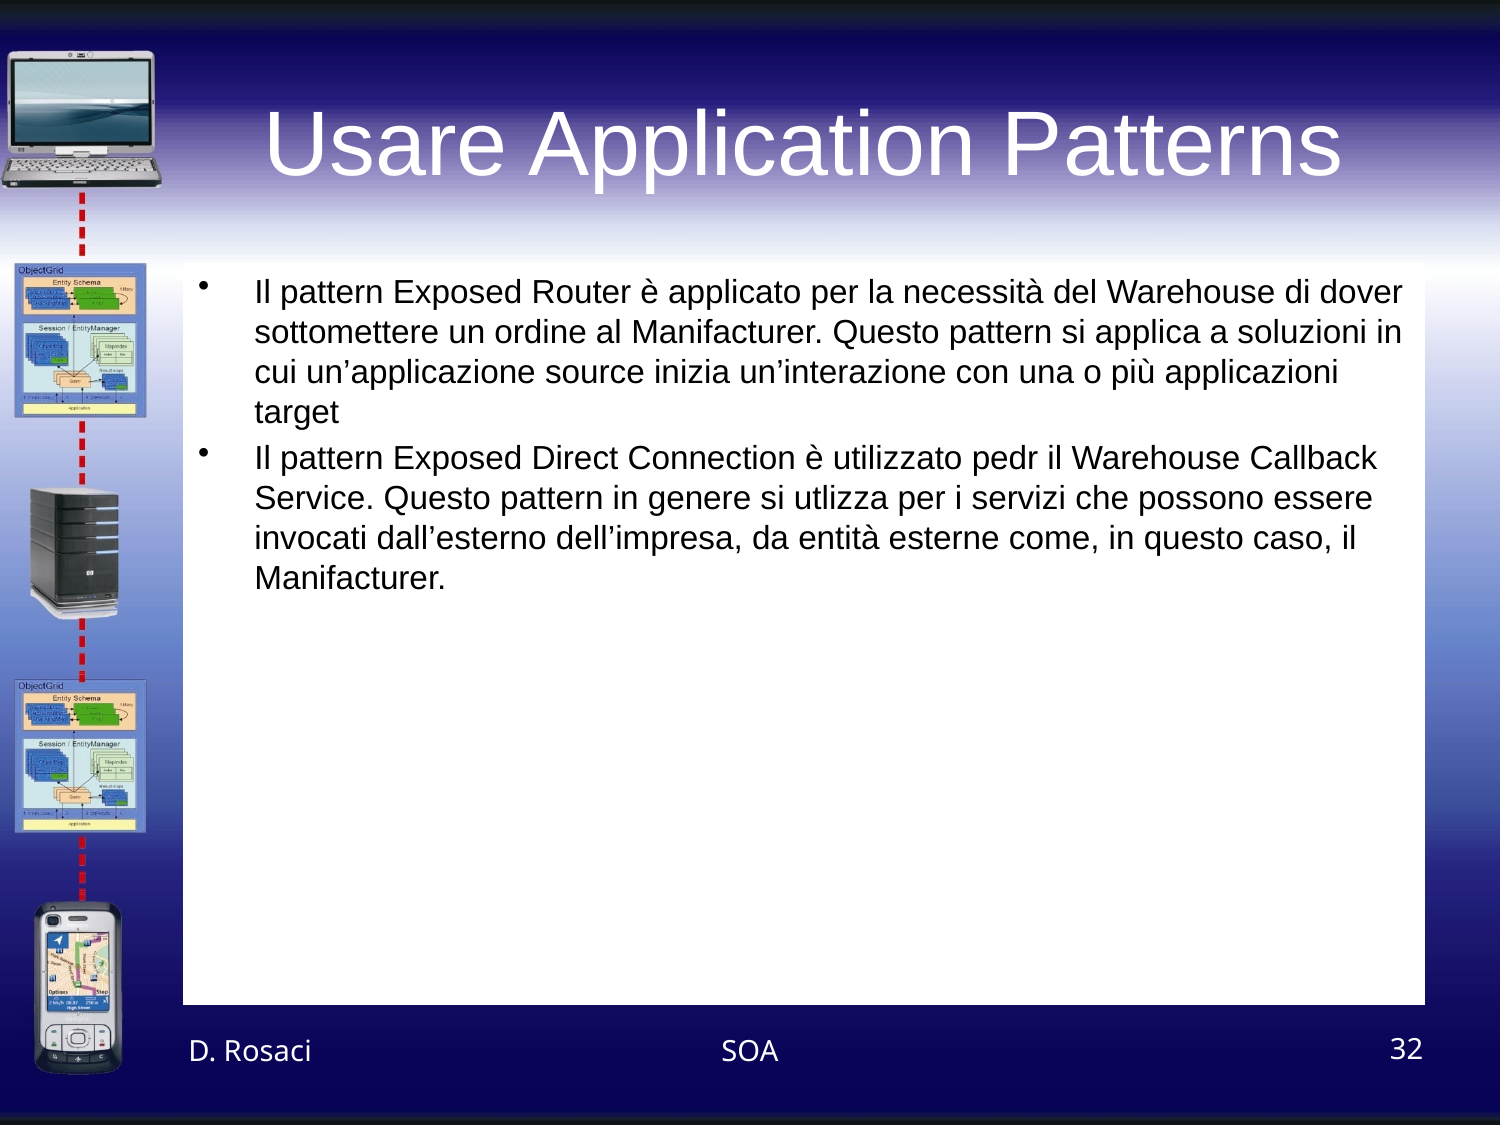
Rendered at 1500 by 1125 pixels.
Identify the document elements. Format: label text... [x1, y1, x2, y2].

list Il pattern Exposed Router è applicato per la necessità del Warehouse di dover sottomettere un ordine al Manifacturer. Questo pattern si applica a soluzioni in cui un’applicazione source inizia un’interazione con una o più applicazioni target Il pattern Exposed Direct Connection è utilizzato pedr il Warehouse Callback Service. Questo pattern in genere si utlizza per i servizi che possono essere invocati dall’esterno dell’impresa, da entità esterne come, in questo caso, il Manifacturer. [182, 262, 1426, 1006]
picture [0, 0, 1500, 1125]
title Usare Application Patterns [182, 44, 1426, 233]
slide_number D. Rosaci [74, 1024, 426, 1103]
footer SOA [512, 1024, 988, 1103]
